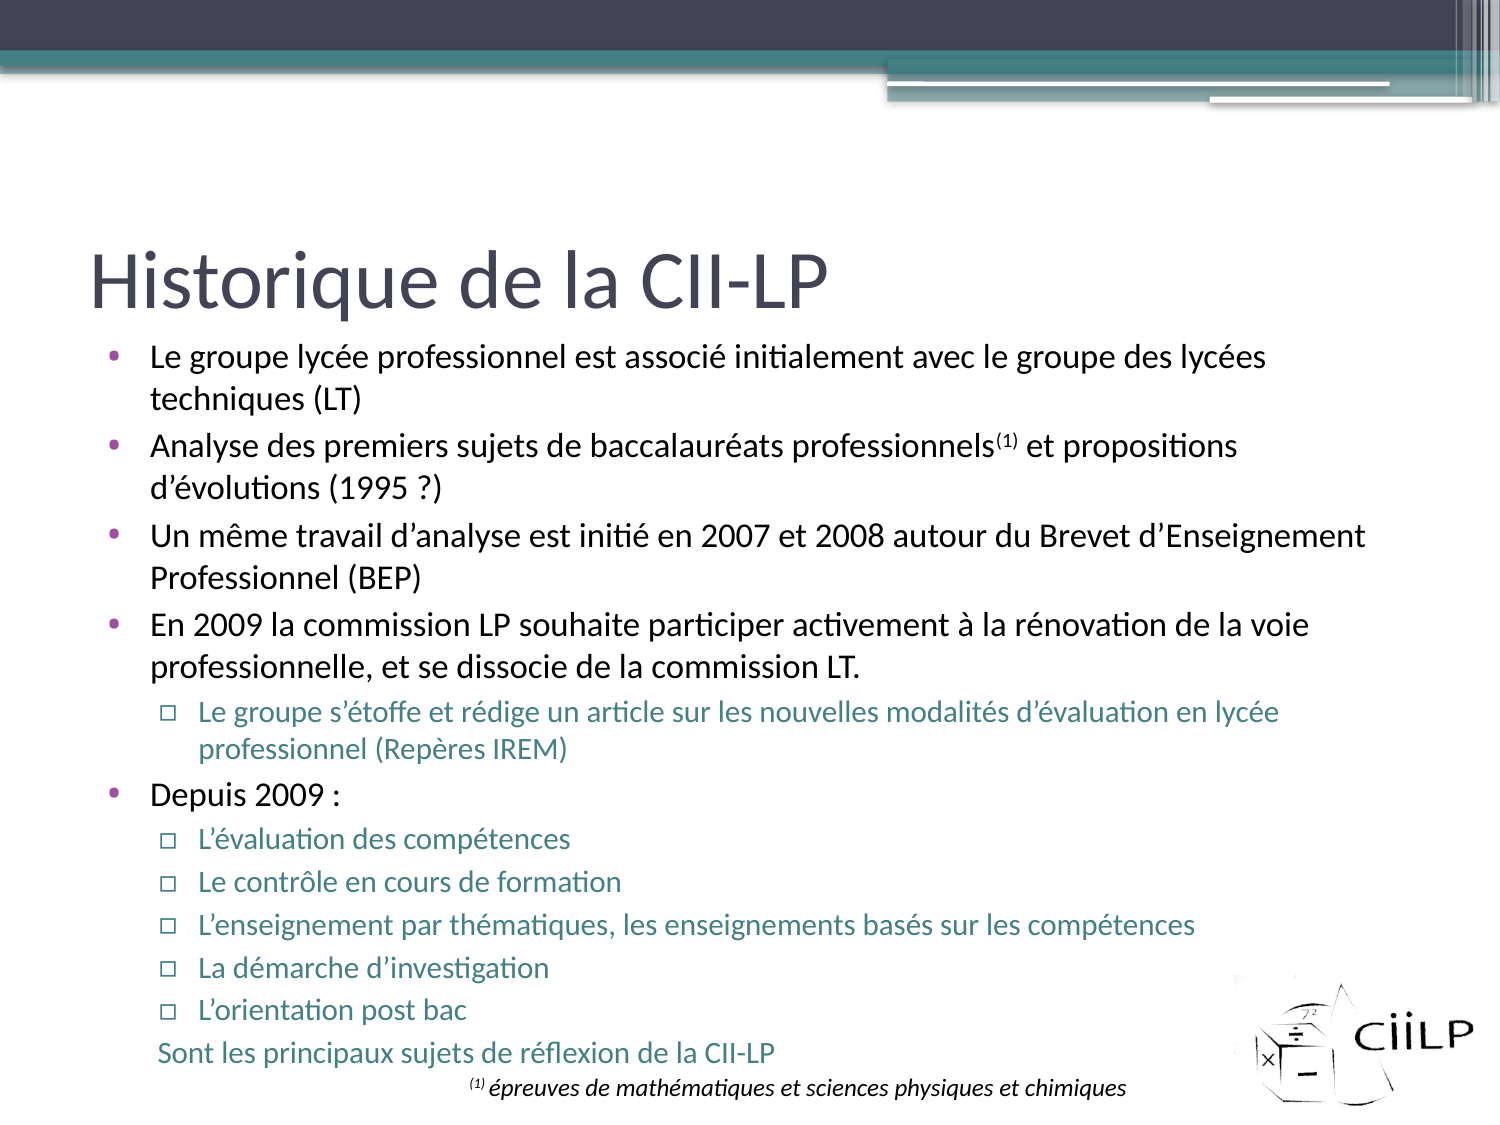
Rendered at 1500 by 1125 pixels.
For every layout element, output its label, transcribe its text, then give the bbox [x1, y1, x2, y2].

list Le groupe lycée professionnel est associé initialement avec le groupe des lycées techniques (LT) Analyse des premiers sujets de baccalauréats professionnels(1) et propositions d’évolutions (1995 ?) Un même travail d’analyse est initié en 2007 et 2008 autour du Brevet d’Enseignement Professionnel (BEP) En 2009 la commission LP souhaite participer activement à la rénovation de la voie professionnelle, et se dissocie de la commission LT. Le groupe s’étoffe et rédige un article sur les nouvelles modalités d’évaluation en lycée professionnel (Repères IREM) Depuis 2009 : L’évaluation des compétences Le contrôle en cours de formation L’enseignement par thématiques, les enseignements basés sur les compétences La démarche d’investigation L’orientation post bac Sont les principaux sujets de réflexion de la CII-LP [75, 326, 1425, 1079]
text_box (1) épreuves de mathématiques et sciences physiques et chimiques [454, 1063, 1205, 1109]
picture [1233, 975, 1483, 1110]
title Historique de la CII-LP [75, 187, 1425, 326]
